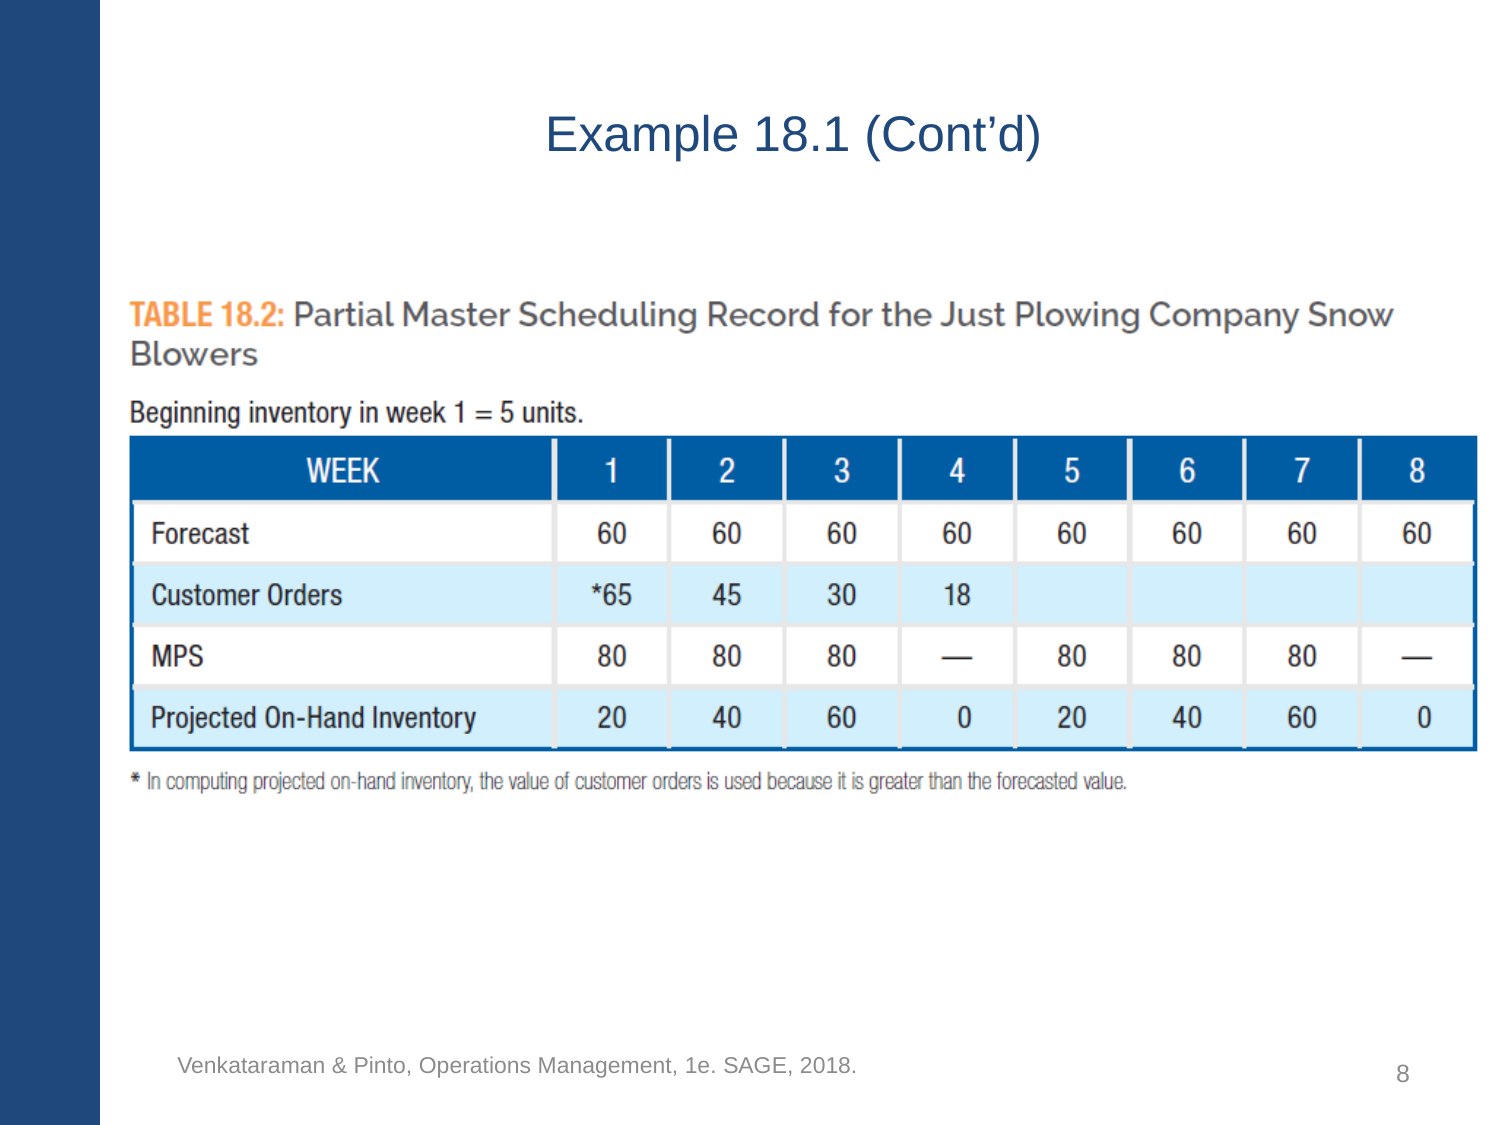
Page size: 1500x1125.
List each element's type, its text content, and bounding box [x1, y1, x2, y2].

picture [121, 287, 1495, 807]
footer Venkataraman & Pinto, Operations Management, 1e. SAGE, 2018. [162, 1042, 1313, 1103]
slide_number 8 [1350, 1042, 1425, 1103]
title Example 18.1 (Cont’d) [162, 37, 1425, 225]
